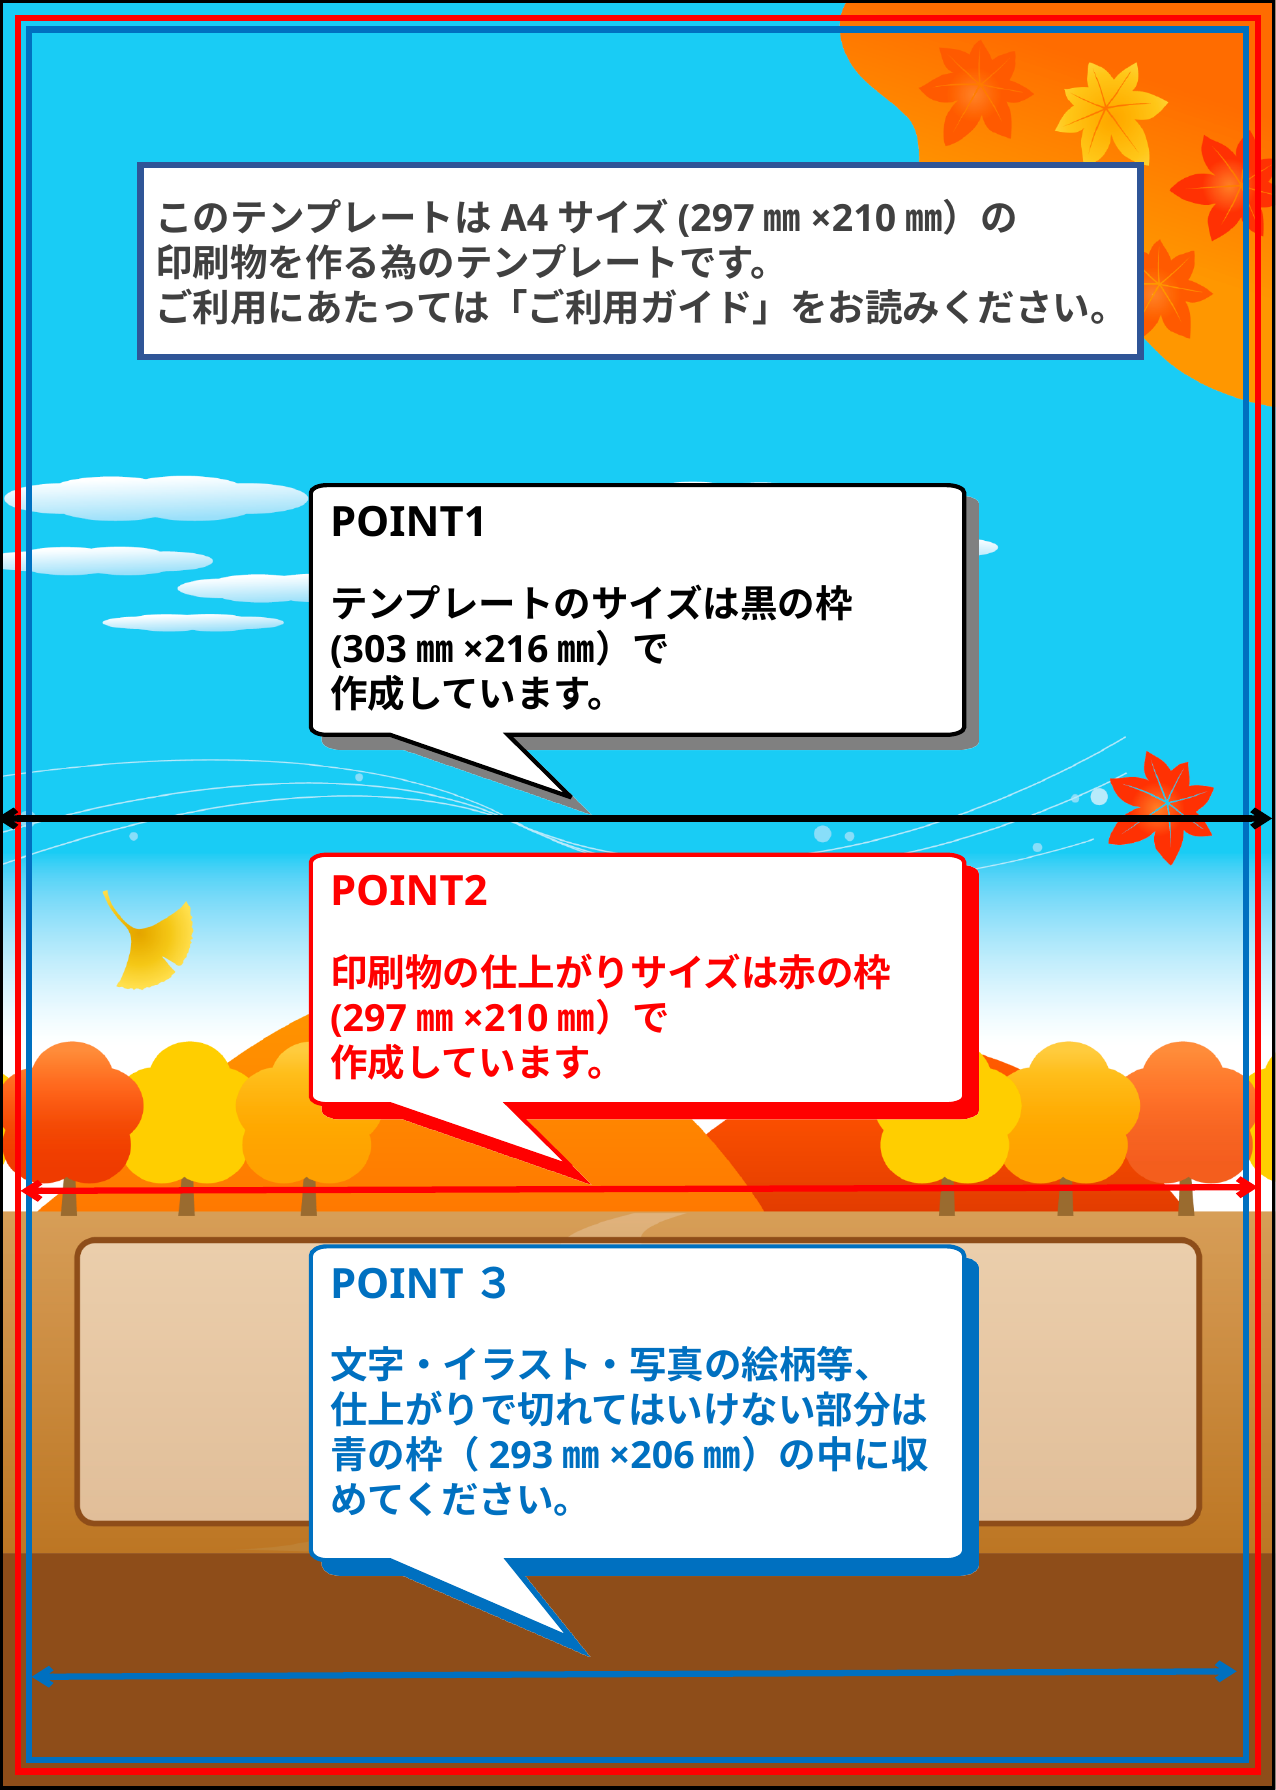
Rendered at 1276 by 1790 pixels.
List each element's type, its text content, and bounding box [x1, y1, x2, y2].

text_box [28, 822, 1247, 1187]
text_box このテンプレートはA4サイズ(297㎜×210㎜）の 印刷物を作る為のテンプレートです。 ご利用にあたっては「ご利用ガイド」をお読みください。 [140, 164, 1142, 358]
text_box [0, 0, 1276, 1790]
text_box [28, 28, 1247, 815]
text_box [17, 822, 1259, 1773]
text_box POINT1 テンプレートのサイズは黒の枠 (303㎜×216㎜）で 作成しています。 [310, 485, 965, 798]
text_box POINT2 印刷物の仕上がりサイズは赤の枠(297㎜×210㎜）で 作成しています。 [310, 854, 965, 1167]
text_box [31, 1671, 1237, 1677]
text_box [17, 17, 1259, 815]
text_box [20, 1187, 1258, 1191]
text_box POINT３ 文字・イラスト・写真の絵柄等、 仕上がりで切れてはいけない部分は 青の枠（293㎜×206㎜）の中に収めてください。 [310, 1246, 965, 1639]
text_box [28, 1191, 1247, 1761]
